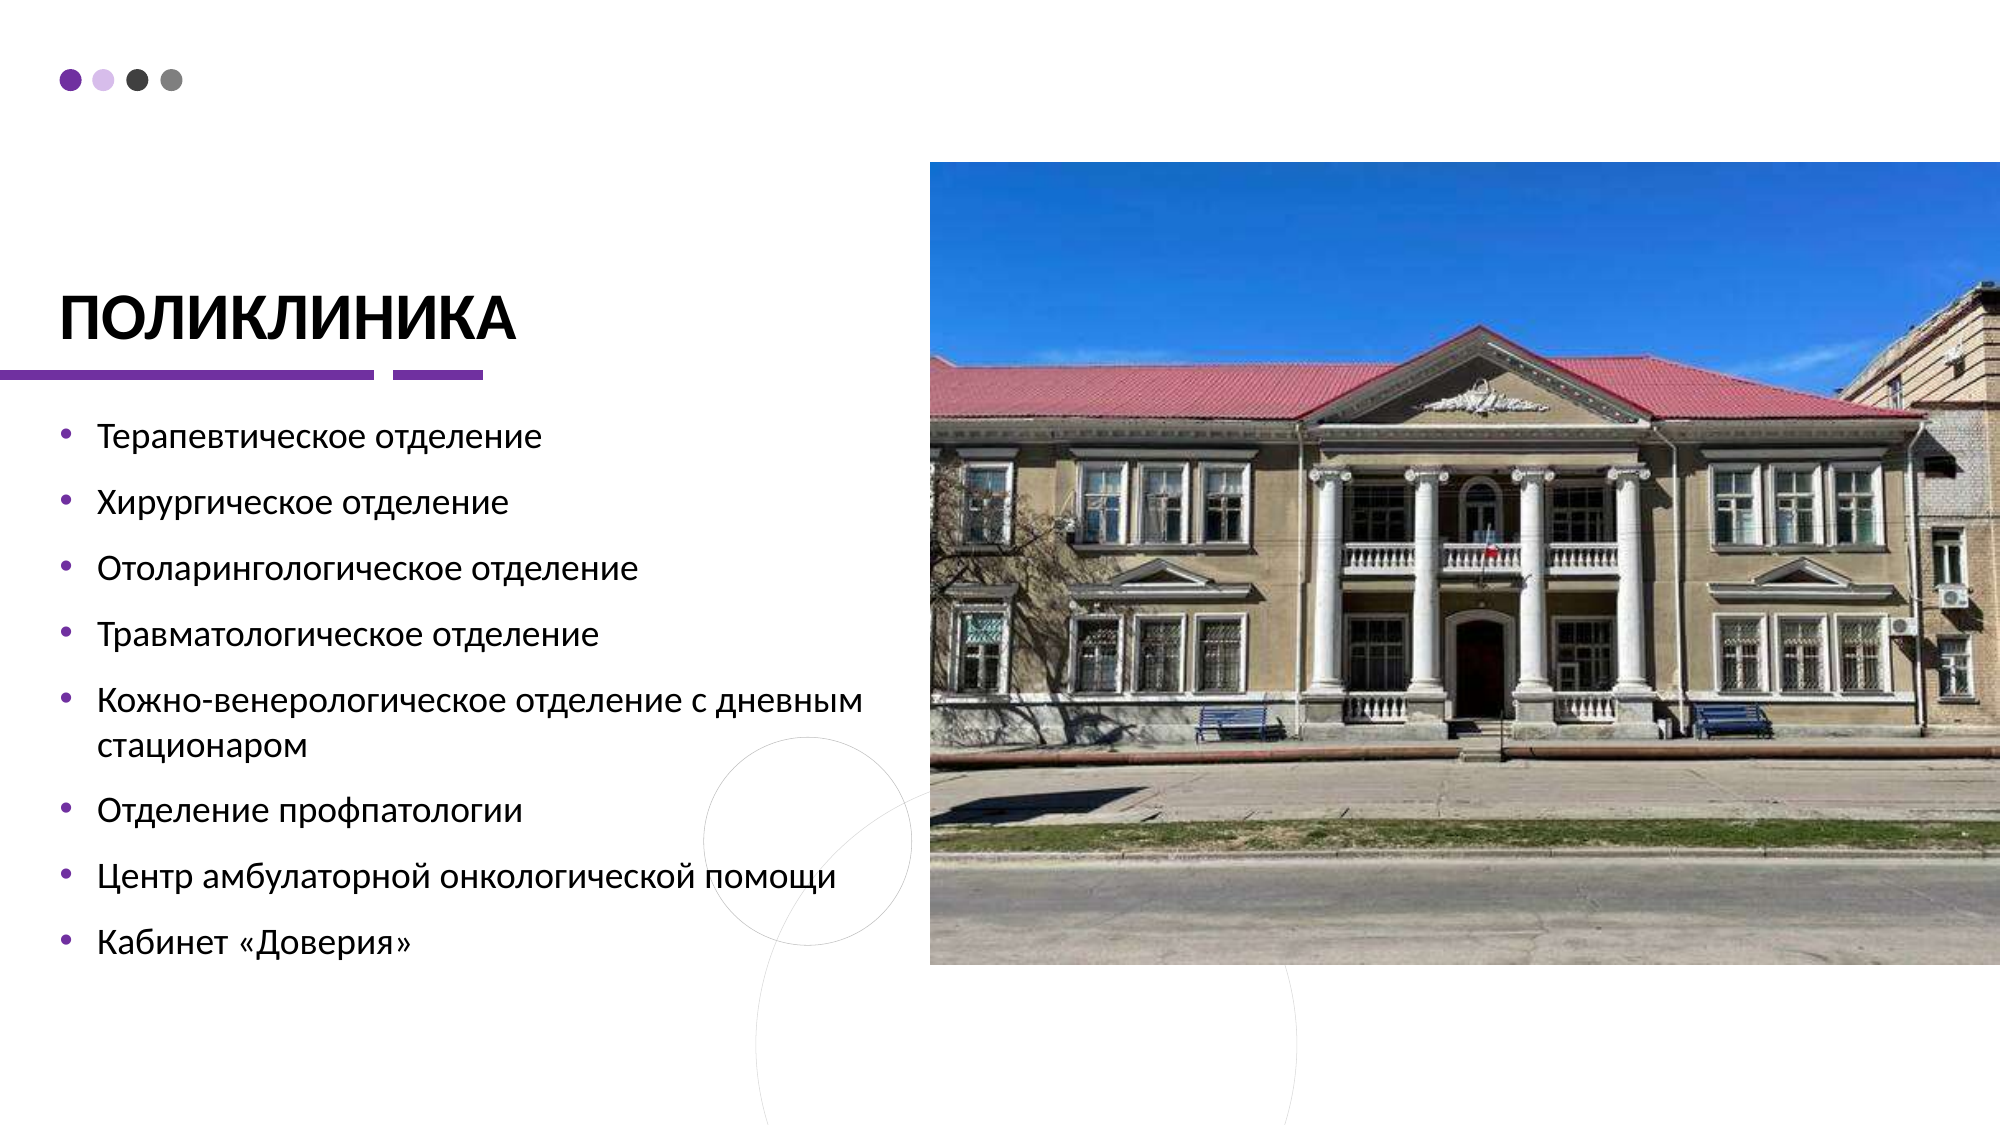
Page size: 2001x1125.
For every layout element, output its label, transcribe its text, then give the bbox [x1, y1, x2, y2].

title Поликлиника [59, 171, 929, 355]
list Терапевтическое отделение Хирургическое отделение Отоларингологическое отделение Травматологическое отделение Кожно-венерологическое отделение с дневным стационаром Отделение профпатологии Центр амбулаторной онкологической помощи Кабинет «Доверия» [59, 411, 953, 1020]
picture [929, 162, 2000, 965]
